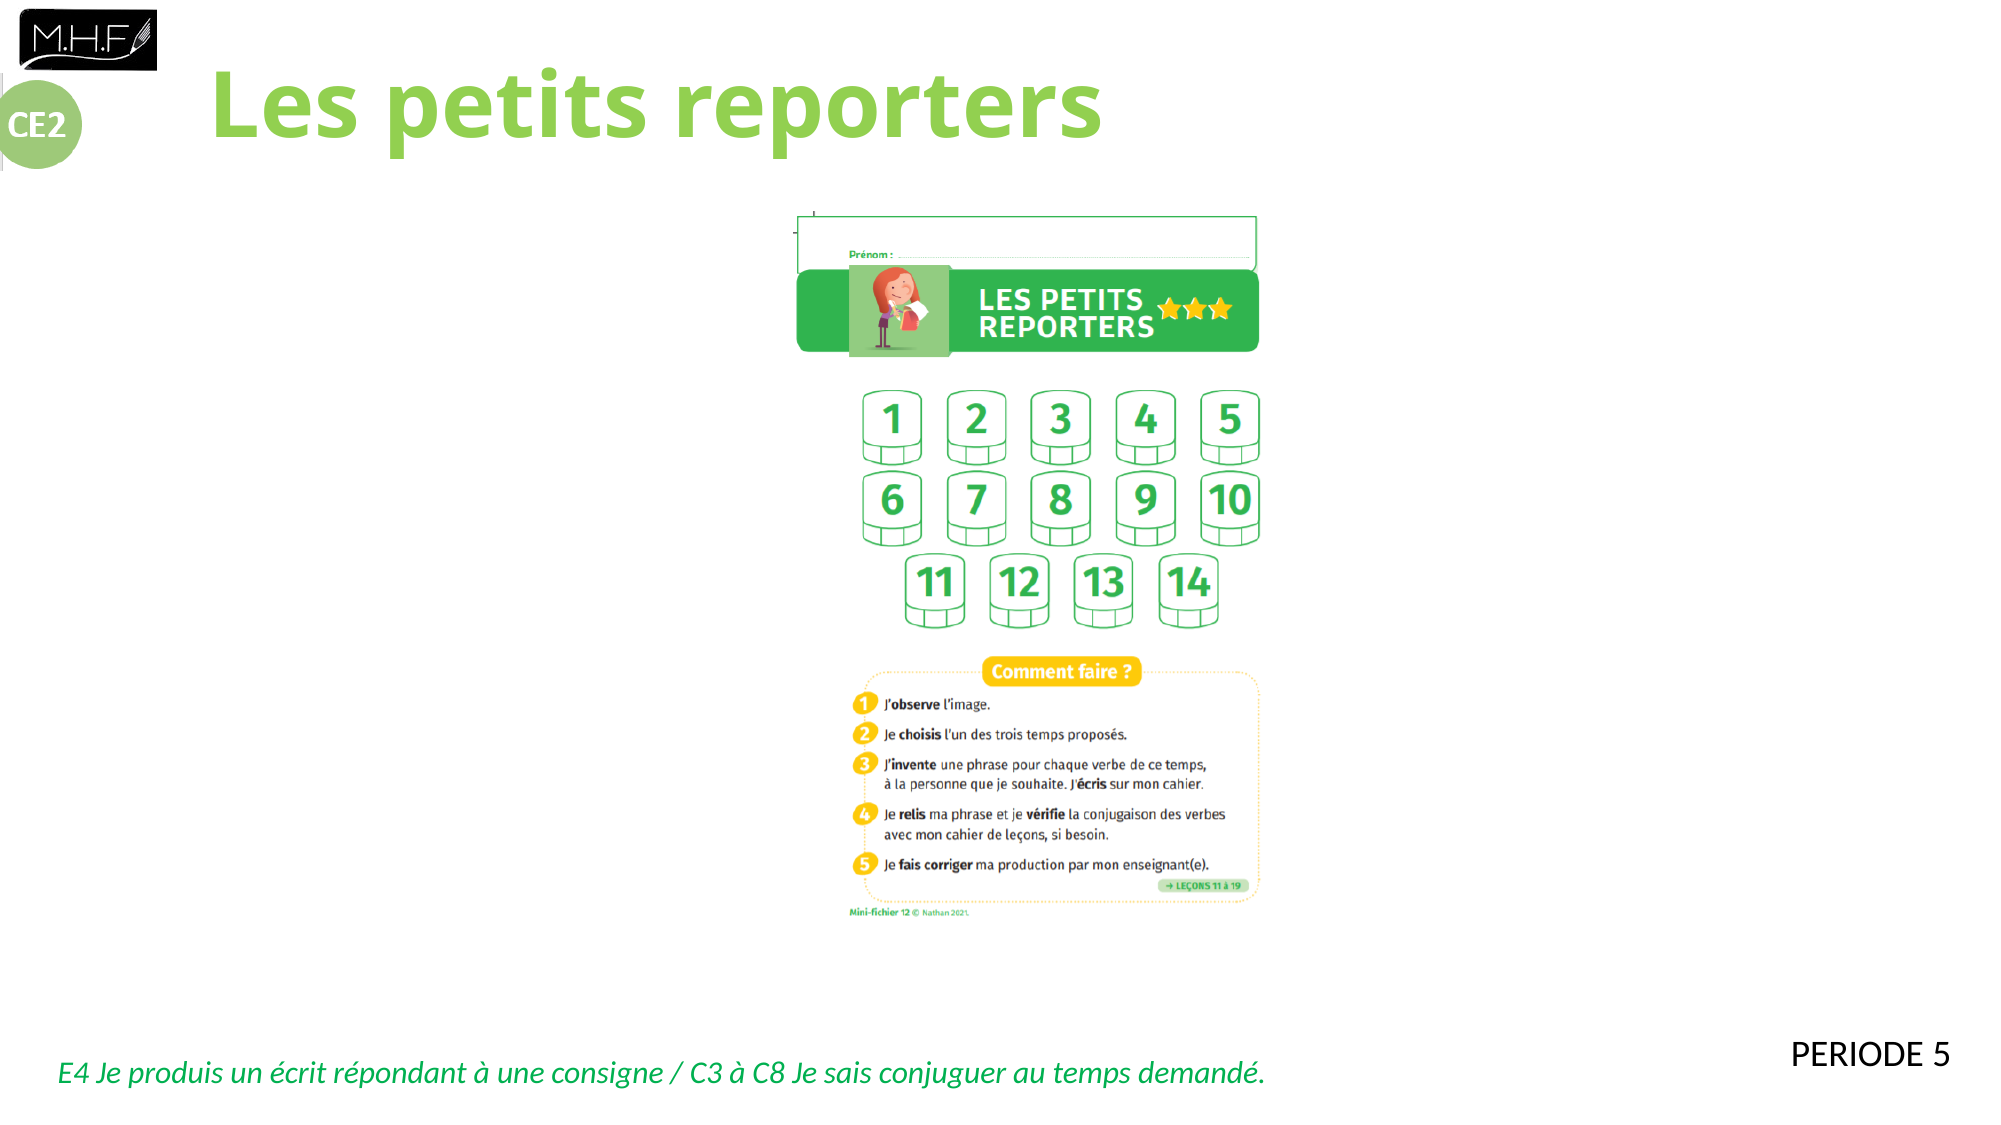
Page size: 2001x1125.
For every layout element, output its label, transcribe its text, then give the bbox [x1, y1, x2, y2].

title Les petits reporters [193, 0, 1917, 218]
text_box PERIODE 5 [1362, 1021, 1967, 1082]
picture [793, 211, 1281, 929]
text_box E4 Je produis un écrit répondant à une consigne / C3 à C8 Je sais conjuguer au temps demandé. [42, 1044, 1544, 1098]
picture [0, 7, 157, 171]
